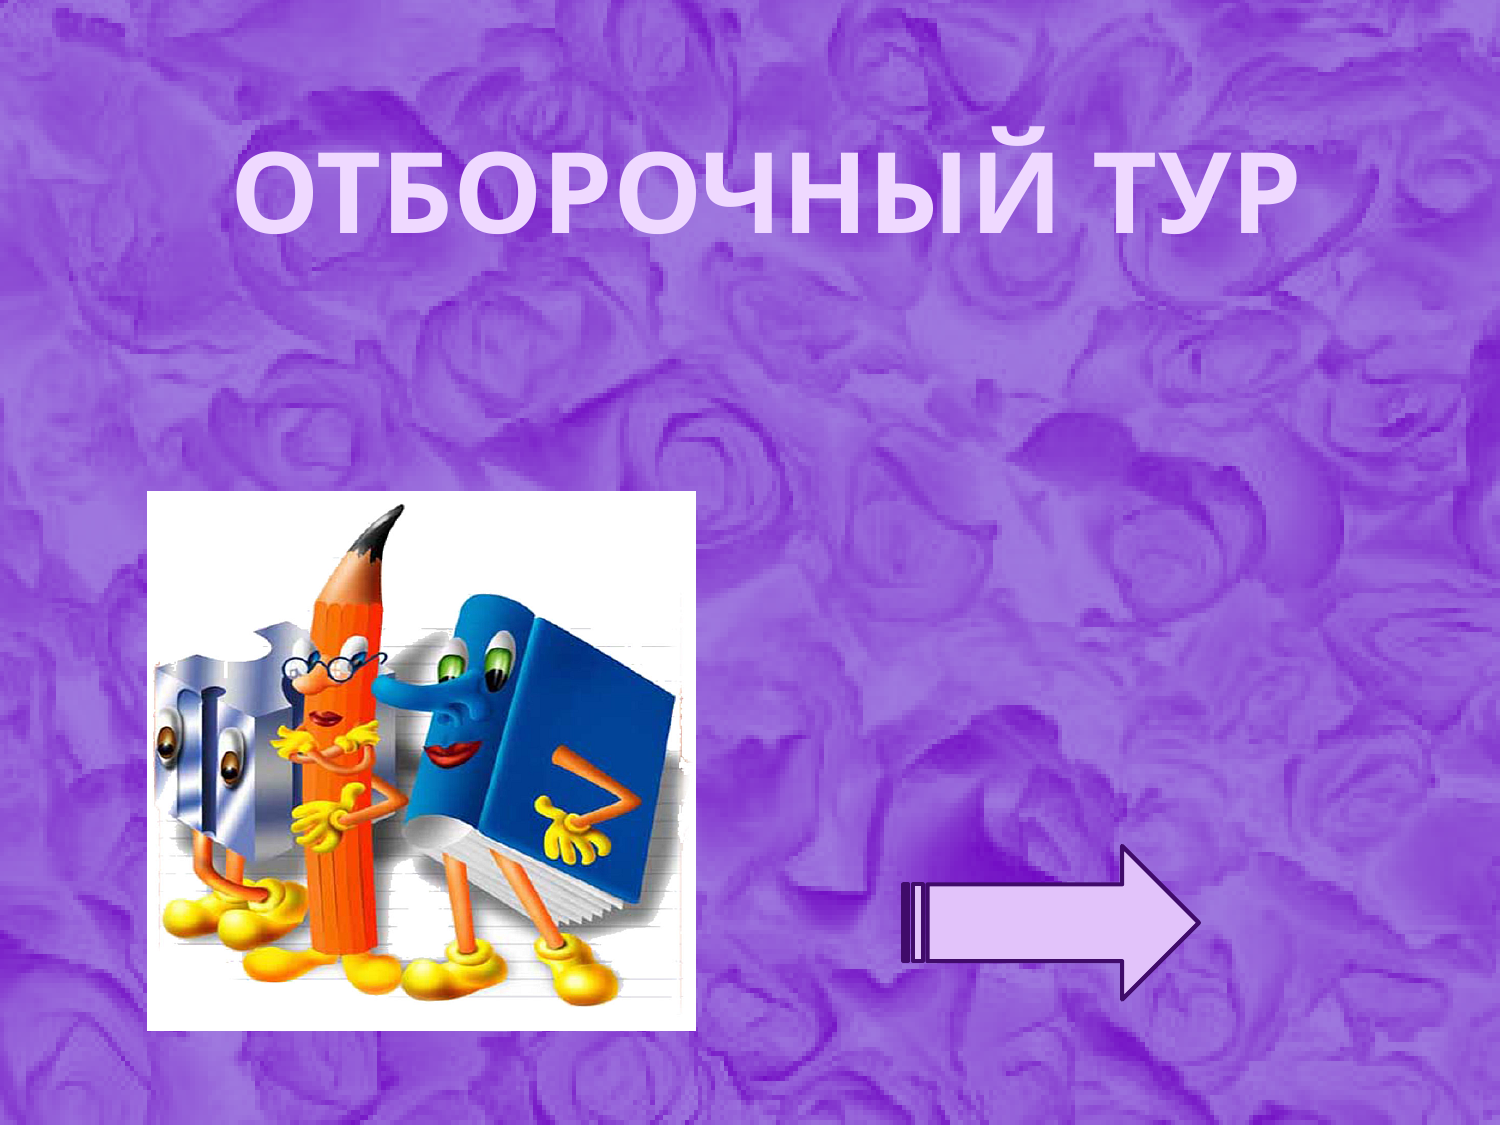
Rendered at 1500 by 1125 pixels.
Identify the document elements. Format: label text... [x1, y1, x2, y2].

text_box ОТБОРОЧНЫЙ ТУР [214, 113, 1319, 264]
text_box [901, 882, 910, 963]
picture [147, 491, 696, 1031]
text_box [911, 844, 1201, 1002]
